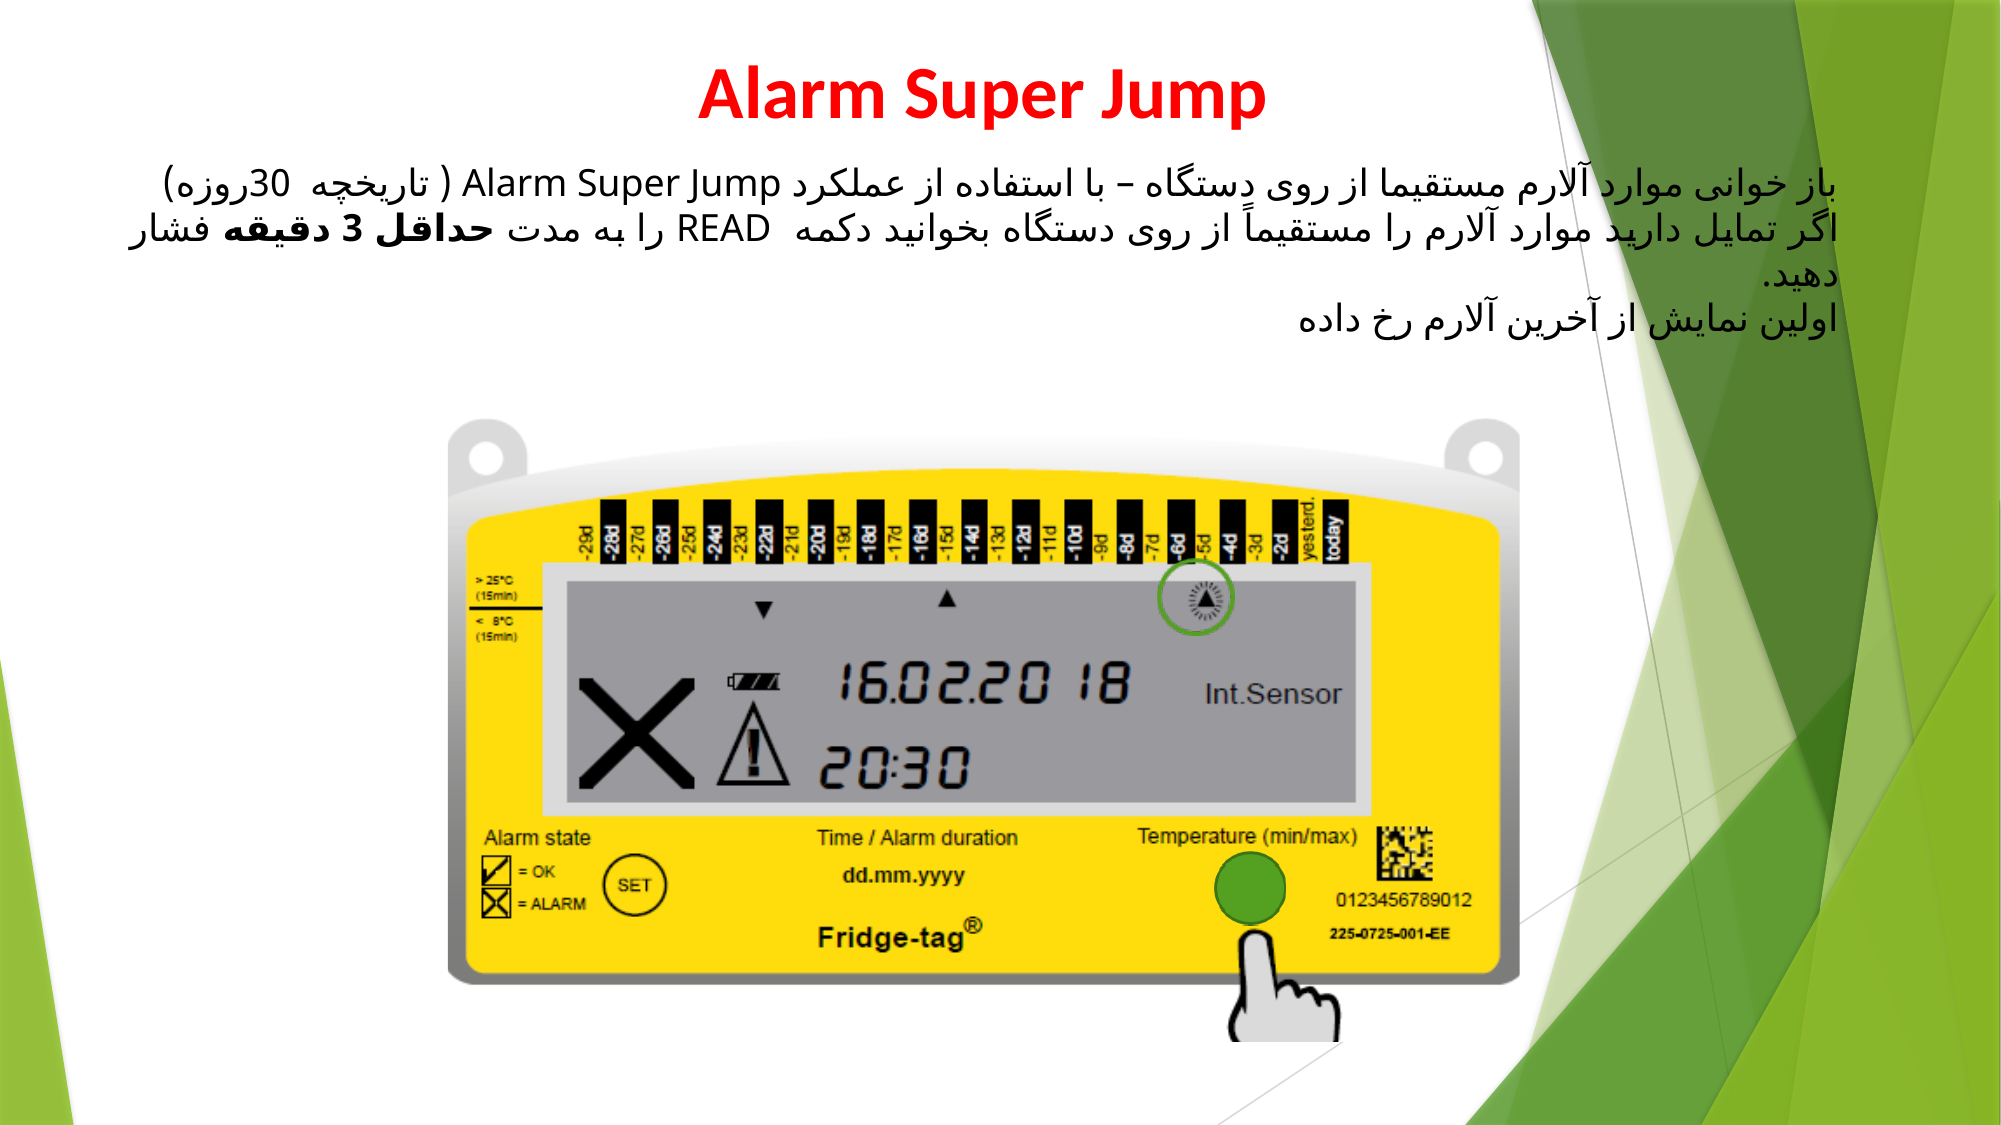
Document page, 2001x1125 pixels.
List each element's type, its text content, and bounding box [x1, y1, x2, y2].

text_box باز خوانی موارد آلارم مستقیما از روی دستگاه – با استفاده از عملکرد Alarm Super Jump ( تاریخچه 30روزه) اگر تمایل دارید موارد آلارم را مستقیماً از روی دستگاه بخوانید دکمه READ را به مدت حداقل 3 دقیقه فشار دهید. اولین نمایش از آخرین آلارم رخ داده [113, 151, 1854, 347]
picture [447, 418, 1521, 1042]
title Alarm Super Jump [113, 36, 1854, 151]
